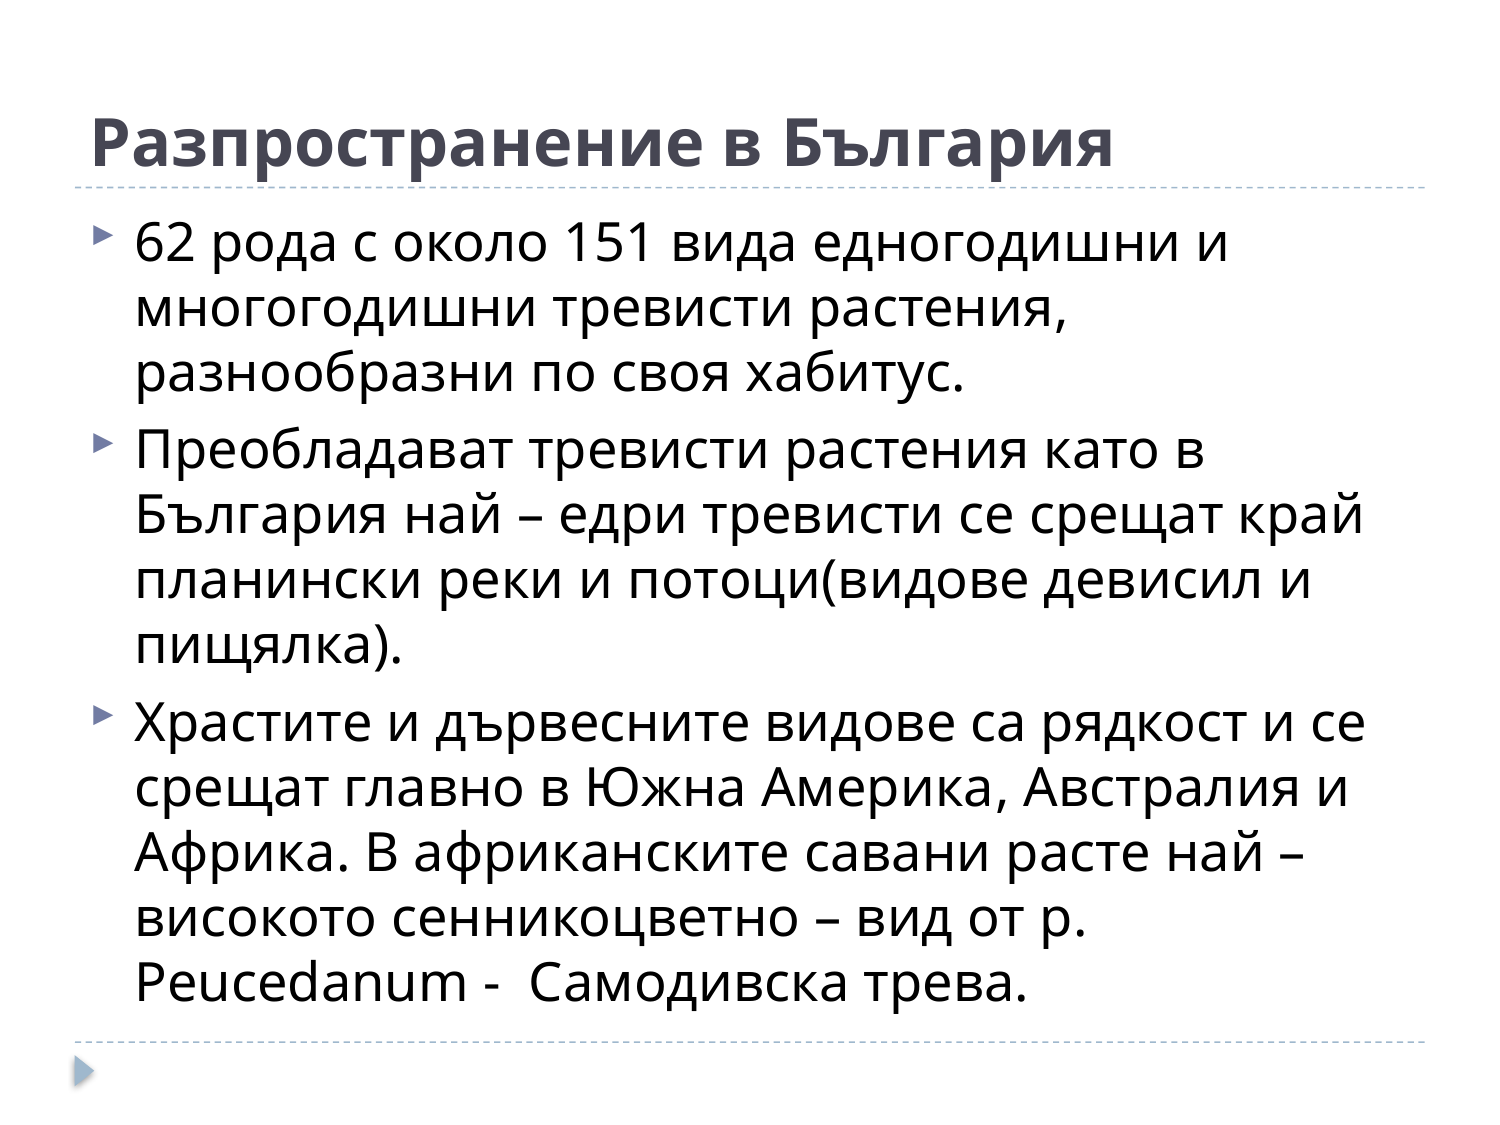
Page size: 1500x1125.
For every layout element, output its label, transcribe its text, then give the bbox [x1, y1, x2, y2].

title Разпространение в България [75, 24, 1425, 188]
list 62 рода с около 151 вида едногодишни и многогодишни тревисти растения, разнообразни по своя хабитус. Преобладават тревисти растения като в България най – едри тревисти се срещат край планински реки и потоци(видове девисил и пищялка). Храстите и дървесните видове са рядкост и се срещат главно в Южна Америка, Австралия и Африка. В африканските савани расте най – високото сенникоцветно – вид от р. Peucedanum - Самодивска трева. [75, 200, 1425, 1010]
